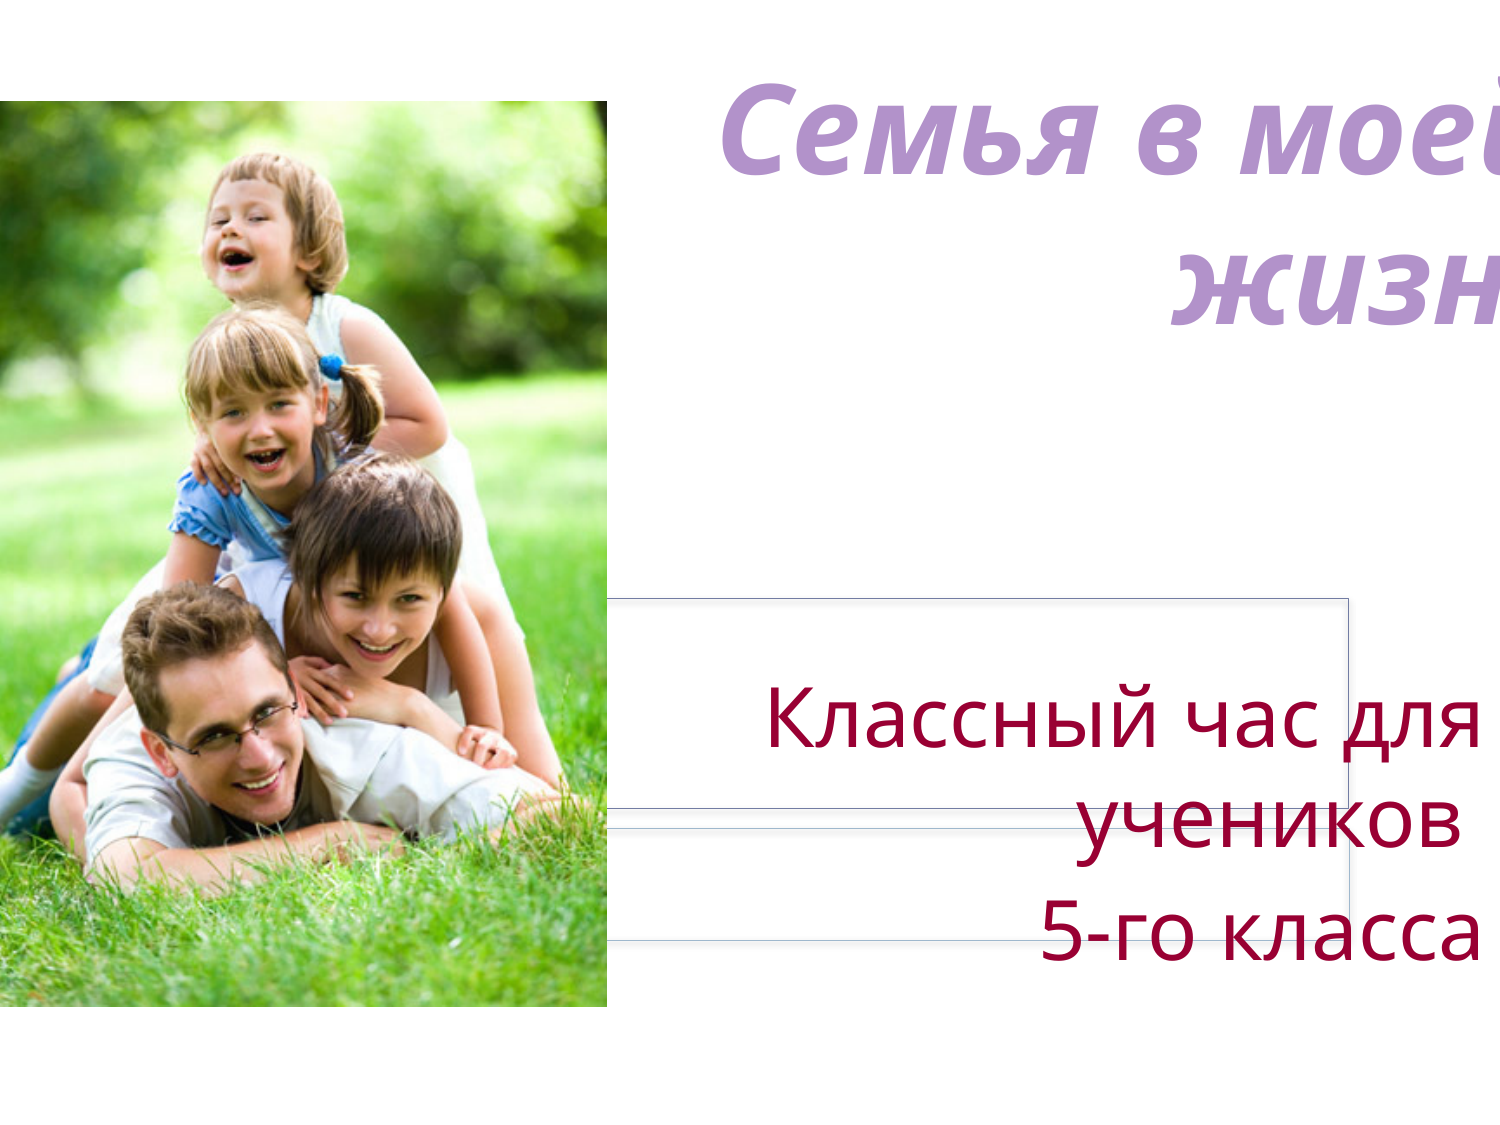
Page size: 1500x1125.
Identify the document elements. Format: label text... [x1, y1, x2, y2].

subtitle Классный час для учеников 5-го класса [690, 657, 1500, 1012]
title Семья в моей жизни [501, 42, 1500, 622]
picture [0, 101, 608, 1007]
